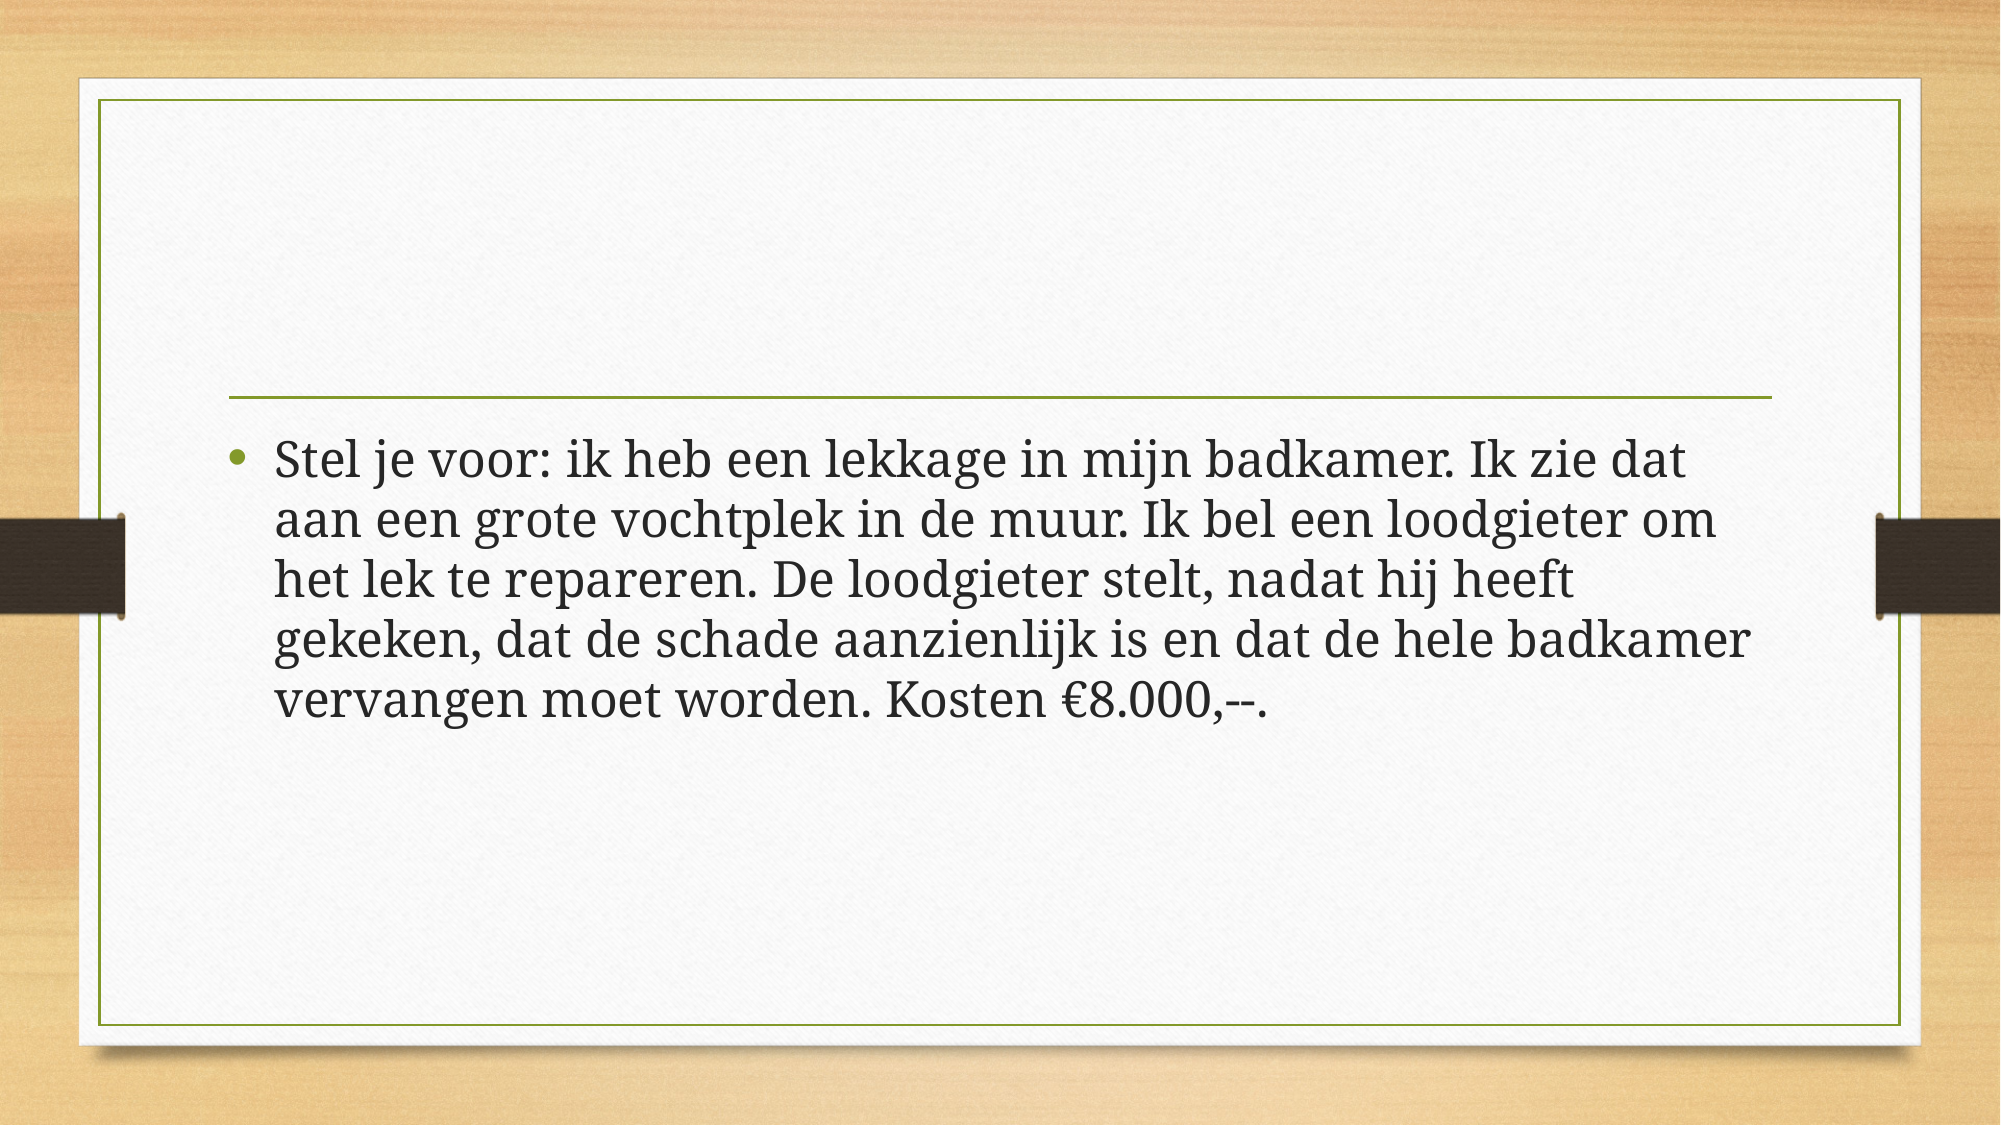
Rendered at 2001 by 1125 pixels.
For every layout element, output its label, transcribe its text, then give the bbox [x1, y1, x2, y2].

list Stel je voor: ik heb een lekkage in mijn badkamer. Ik zie dat aan een grote vochtplek in de muur. Ik bel een loodgieter om het lek te repareren. De loodgieter stelt, nadat hij heeft gekeken, dat de schade aanzienlijk is en dat de hele badkamer vervangen moet worden. Kosten €8.000,--. [212, 419, 1788, 964]
picture [0, 0, 2001, 1125]
